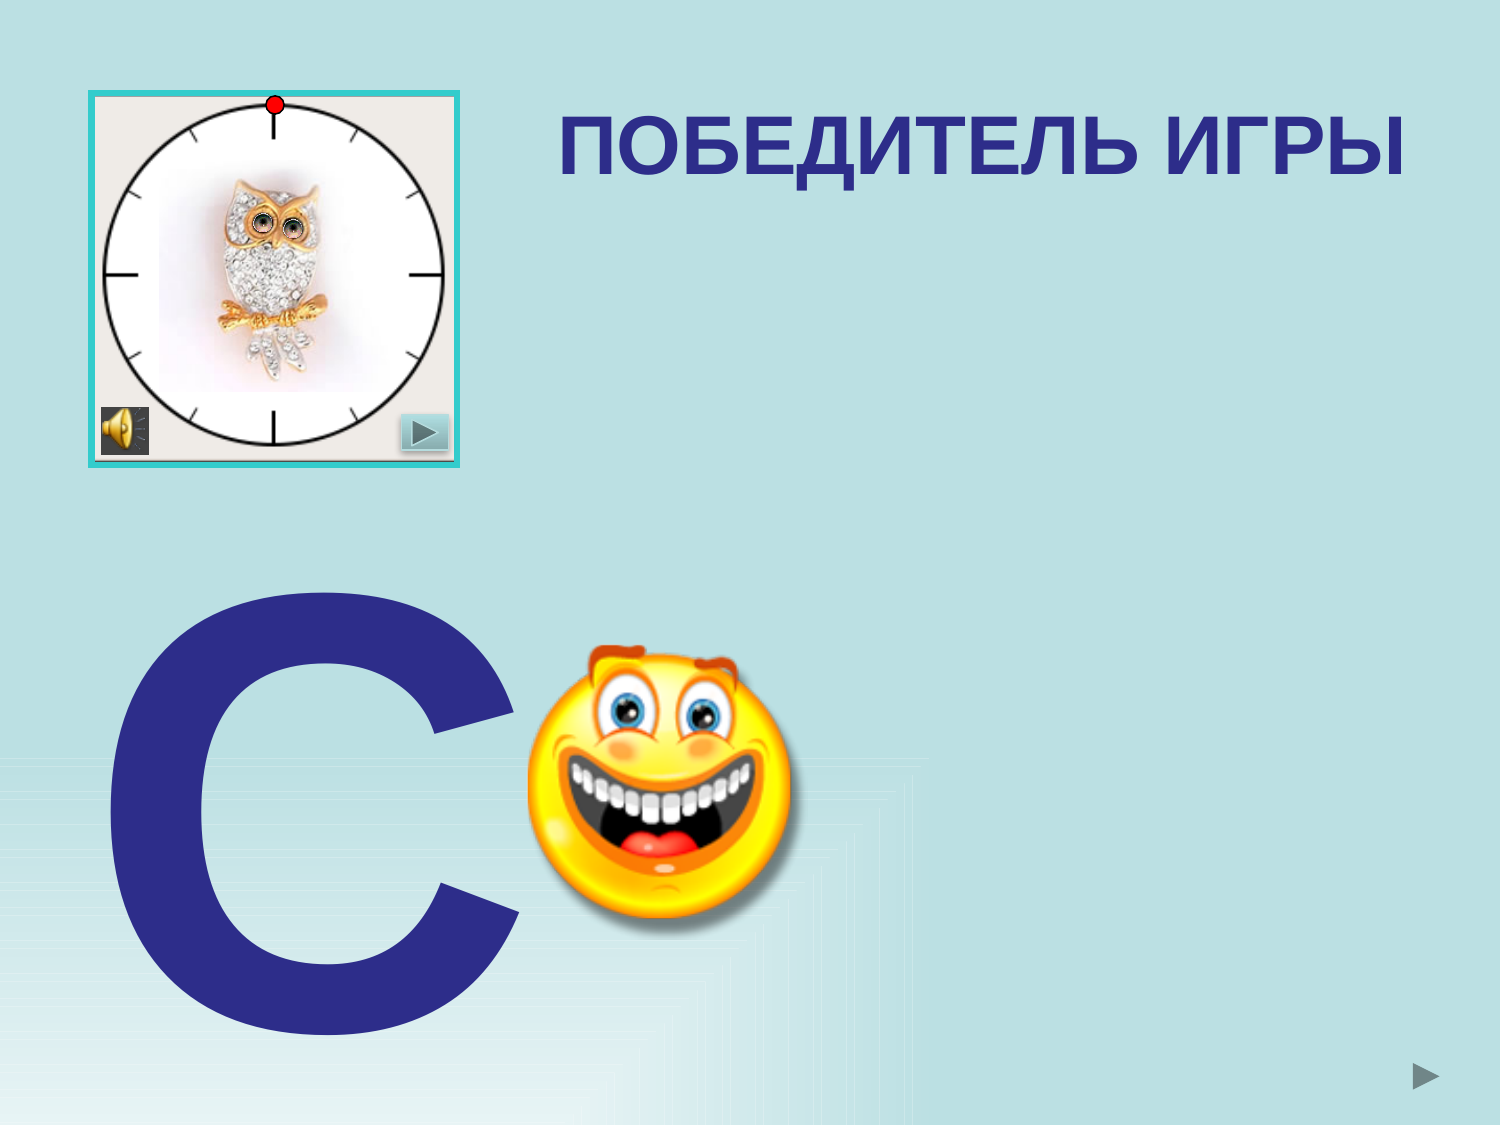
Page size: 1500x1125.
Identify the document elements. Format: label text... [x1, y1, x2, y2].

text_box ПОБЕДИТЕЛЬ ИГРЫ [542, 84, 1423, 199]
picture [95, 96, 454, 397]
text_box С [70, 397, 467, 1125]
picture [507, 639, 808, 940]
text_box [1382, 1058, 1471, 1094]
